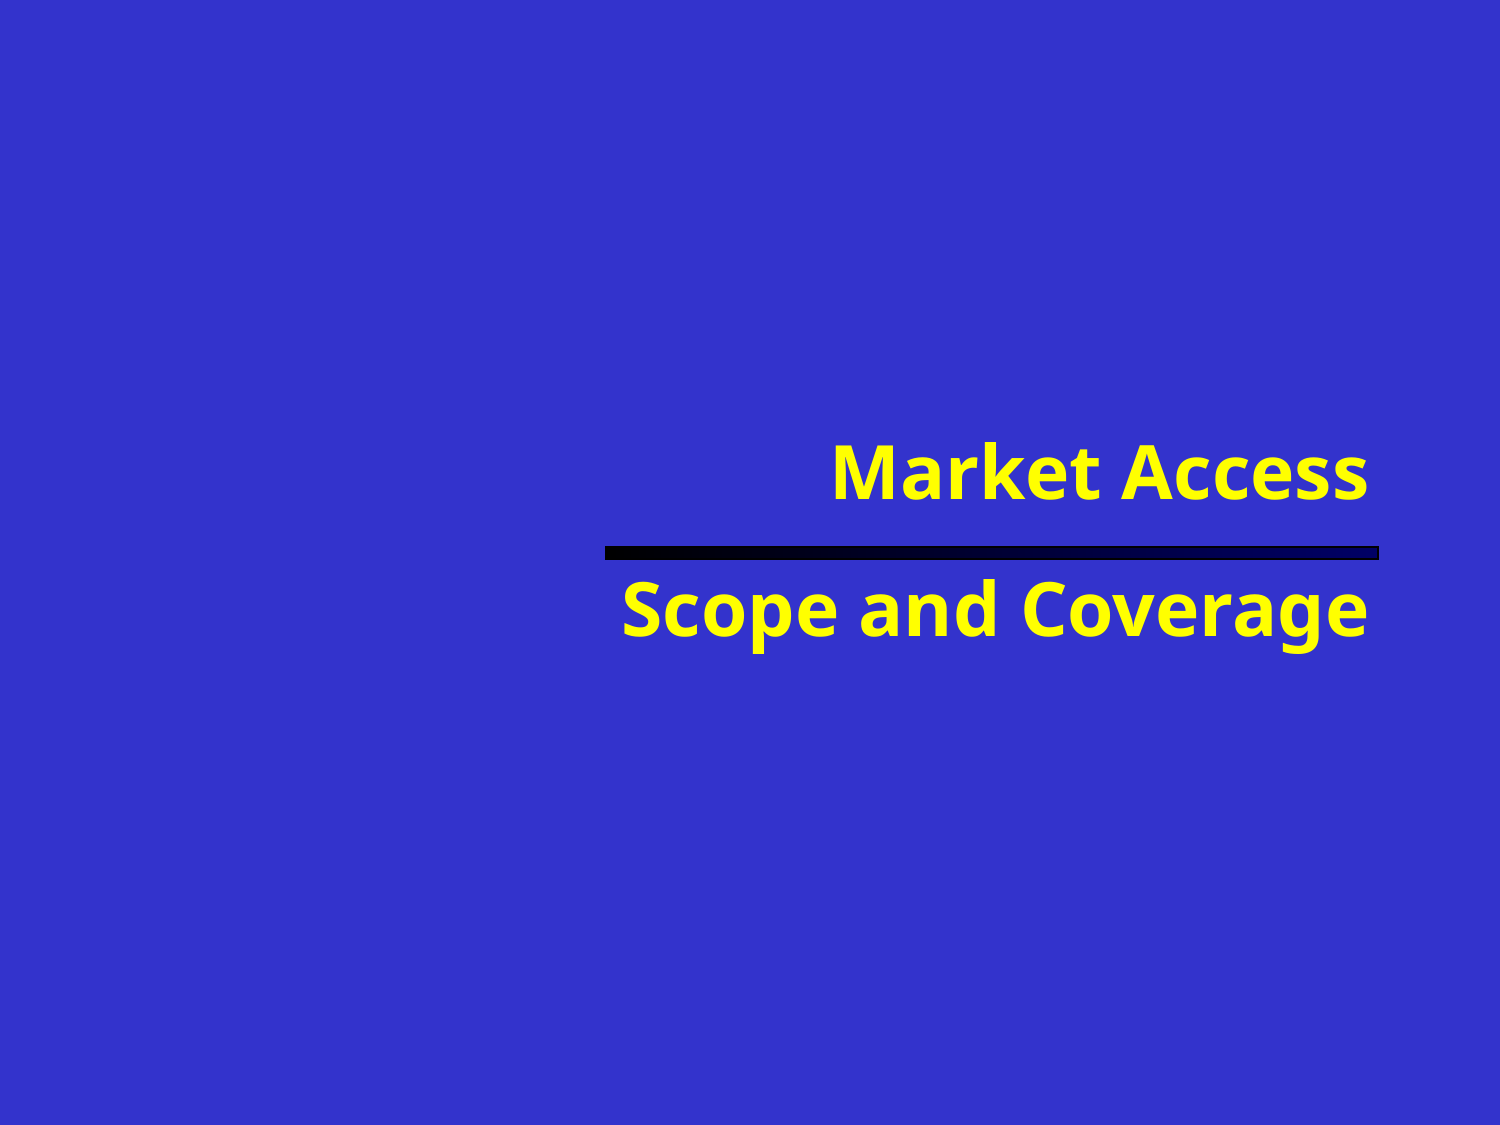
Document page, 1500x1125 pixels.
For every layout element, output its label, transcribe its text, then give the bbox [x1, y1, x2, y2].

text_box [606, 546, 1378, 560]
text_box Market Access Scope and Coverage [530, 430, 1385, 659]
